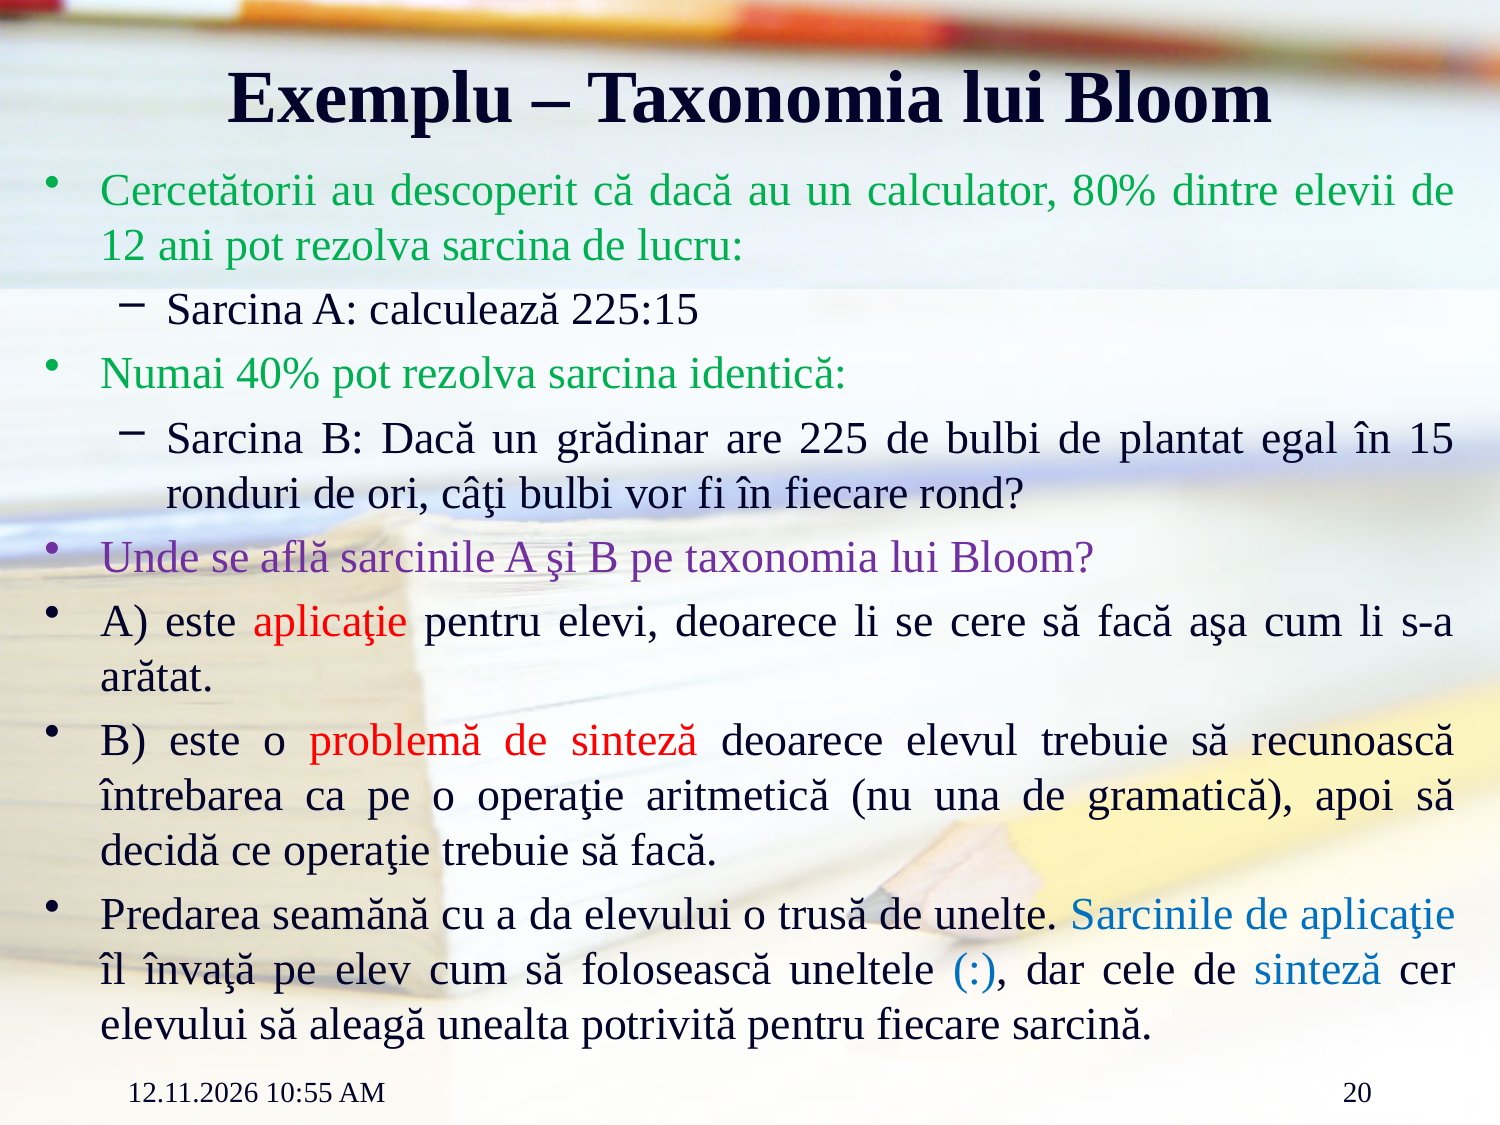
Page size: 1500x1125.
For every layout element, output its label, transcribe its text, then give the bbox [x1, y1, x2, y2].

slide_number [112, 1065, 426, 1114]
list Cercetătorii au descoperit că dacă au un calculator, 80% dintre elevii de 12 ani pot rezolva sarcina de lucru: Sarcina A: calculează 225:15 Numai 40% pot rezolva sarcina identică: Sarcina B: Dacă un grădinar are 225 de bulbi de plantat egal în 15 ronduri de ori, câţi bulbi vor fi în fiecare rond? Unde se află sarcinile A şi B pe taxonomia lui Bloom? A) este aplicaţie pentru elevi, deoarece li se cere să facă aşa cum li s-a arătat. B) este o problemă de sinteză deoarece elevul trebuie să recunoască întrebarea ca pe o operaţie aritmetică (nu una de gramatică), apoi să decidă ce operaţie trebuie să facă. Predarea seamănă cu a da elevului o trusă de unelte. Sarcinile de aplicaţie îl învaţă pe elev cum să folosească uneltele (:), dar cele de sinteză cer elevului să aleagă unealta potrivită pentru fiecare sarcină. [29, 152, 1471, 1032]
slide_number 20 [1074, 1065, 1388, 1114]
picture [0, 0, 1500, 1125]
title Exemplu – Taxonomia lui Bloom [29, 32, 1471, 152]
